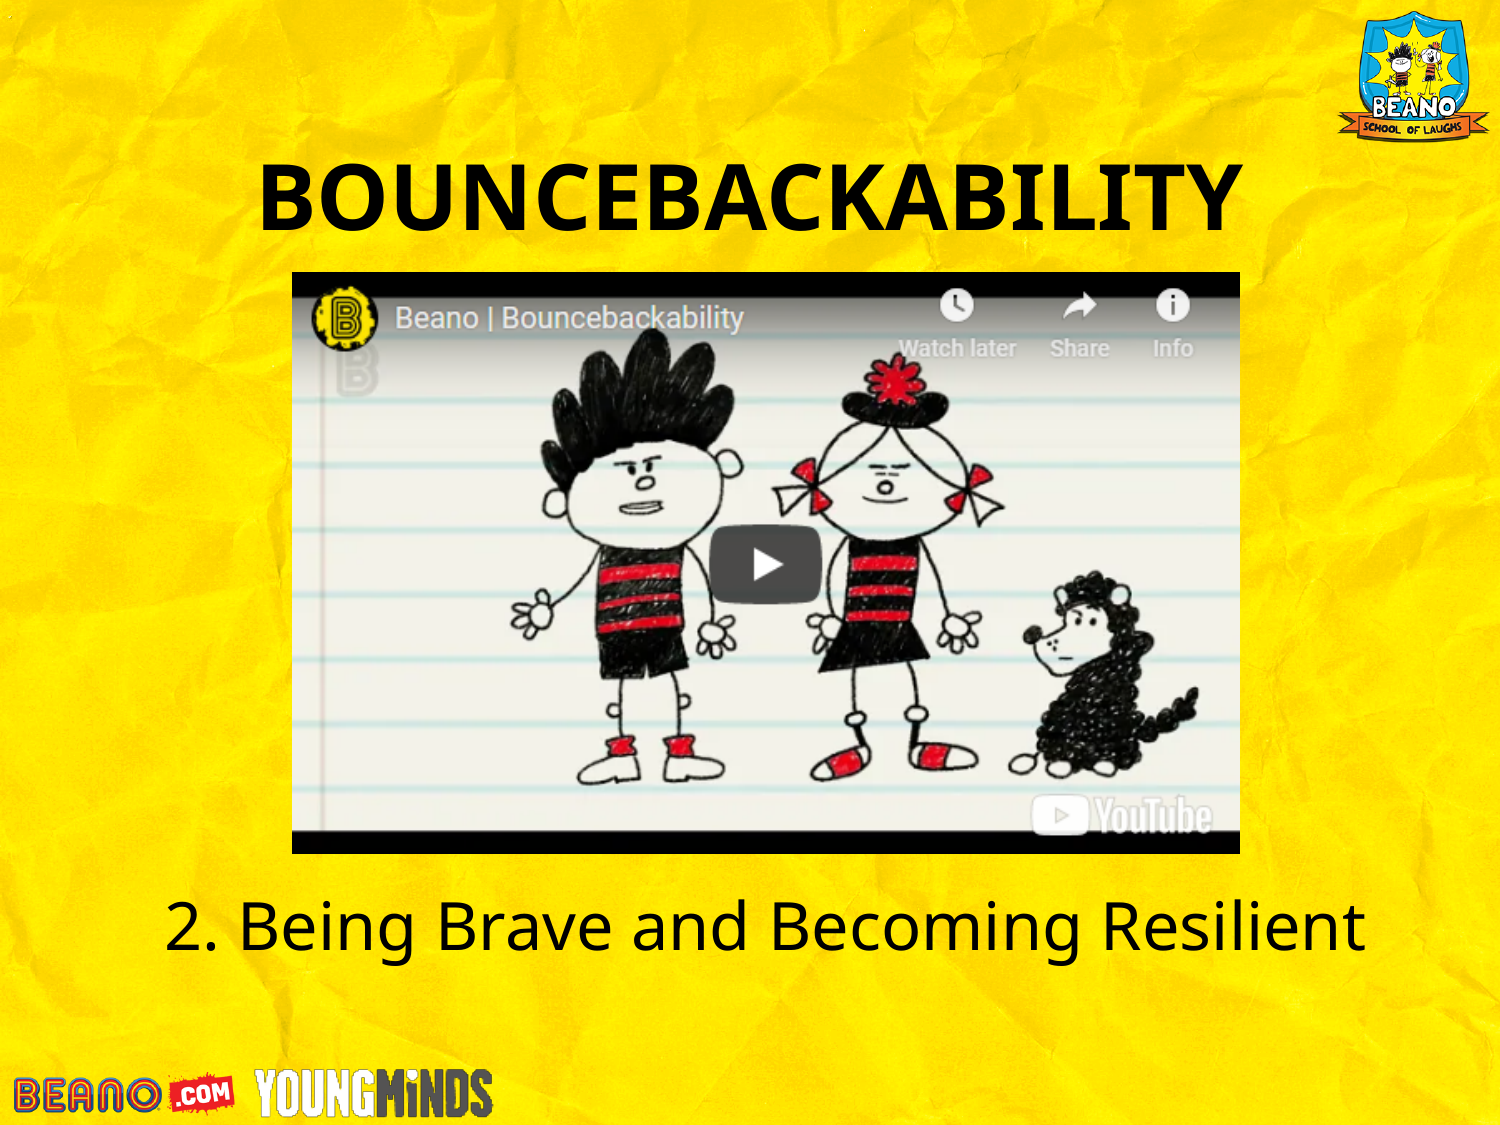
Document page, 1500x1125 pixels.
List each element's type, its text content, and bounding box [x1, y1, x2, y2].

picture [0, 0, 1500, 1125]
text_box 2. Being Brave and Becoming Resilient [91, 838, 1442, 1010]
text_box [291, 271, 1241, 855]
text_box BOUNCEBACKABILITY [74, 100, 1425, 288]
